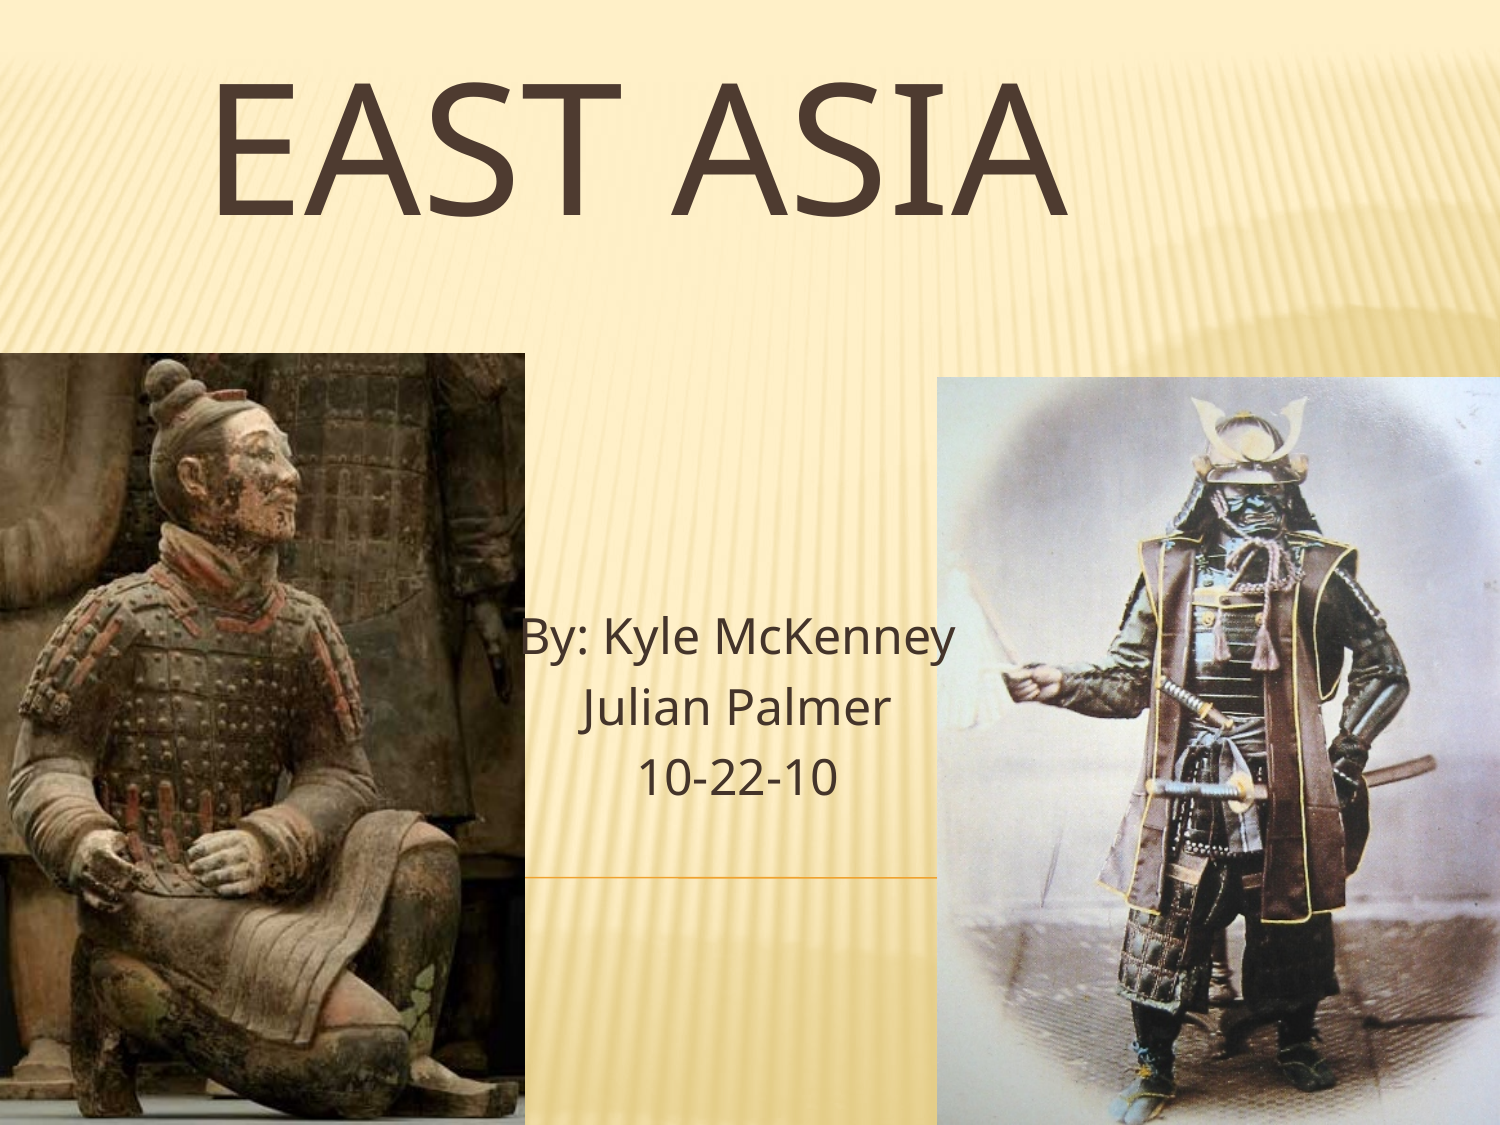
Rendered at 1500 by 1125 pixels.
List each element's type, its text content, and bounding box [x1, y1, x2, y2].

subtitle By: Kyle McKenney Julian Palmer 10-22-10 [535, 525, 927, 813]
picture [937, 376, 1500, 1125]
title East Asia [187, 24, 1463, 267]
picture [0, 353, 526, 1125]
